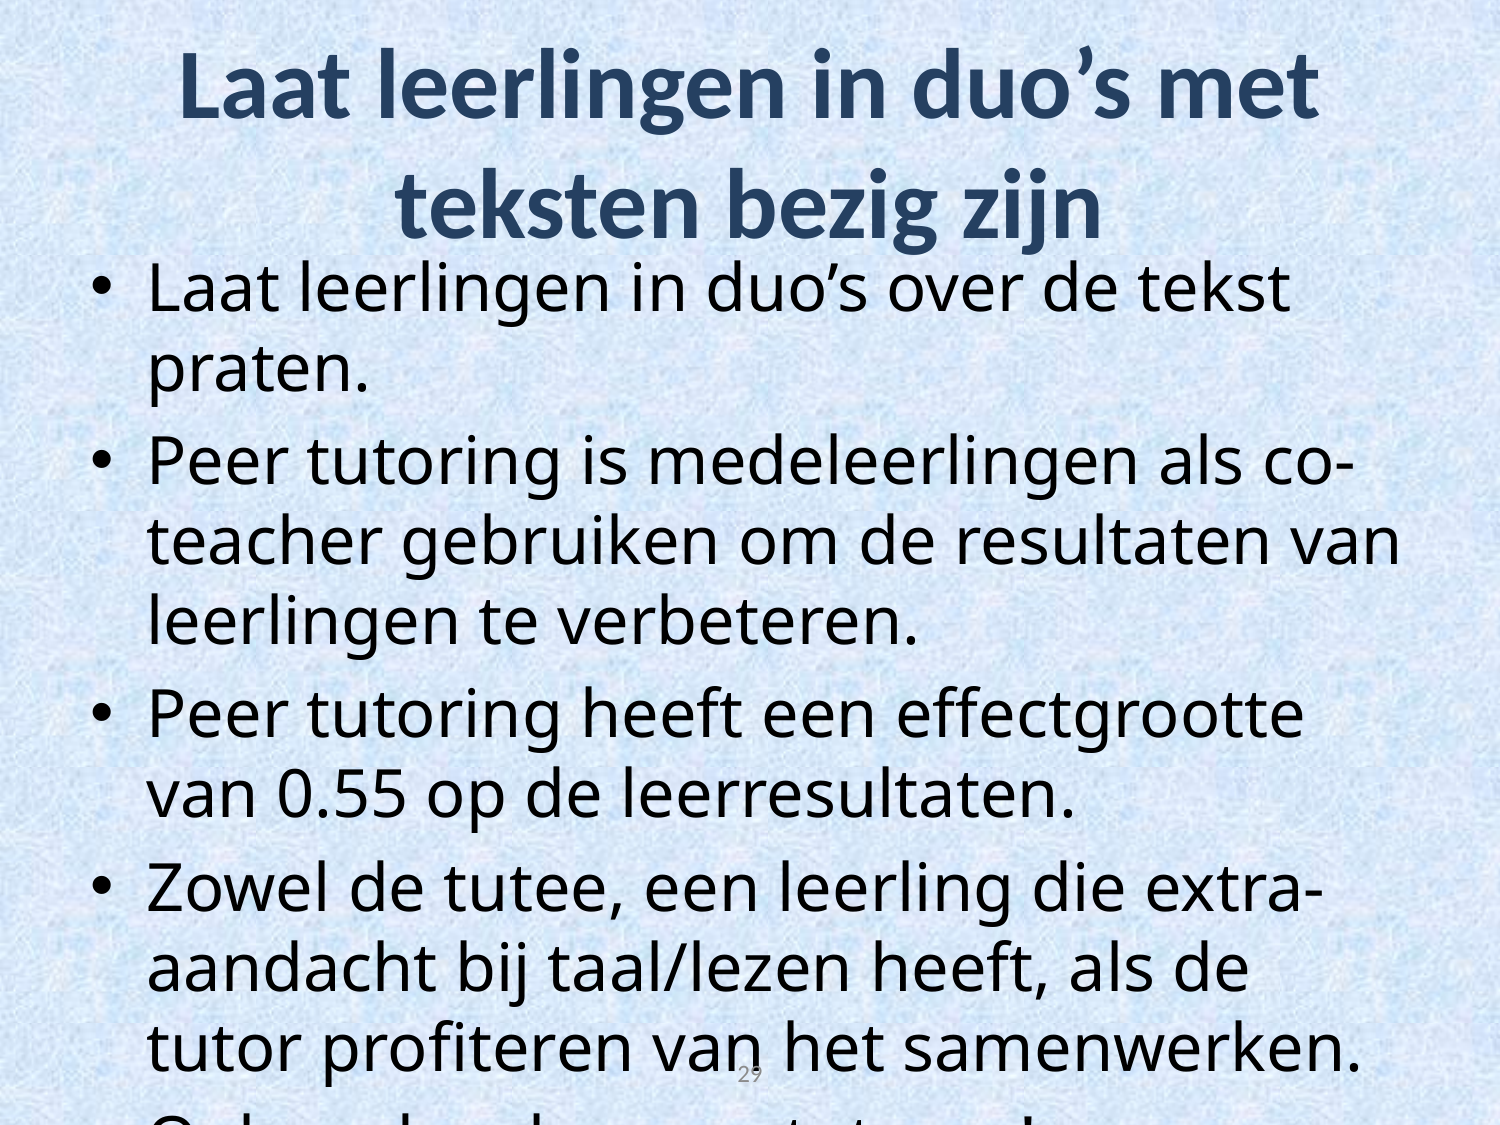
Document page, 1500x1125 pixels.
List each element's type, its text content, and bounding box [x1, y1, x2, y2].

picture [0, 0, 1500, 1125]
title Laat leerlingen in duo’s met teksten bezig zijn [75, 45, 1425, 233]
list Laat leerlingen in duo’s over de tekst praten. Peer tutoring is medeleerlingen als co-teacher gebruiken om de resultaten van leerlingen te verbeteren. Peer tutoring heeft een effectgrootte van 0.55 op de leerresultaten. Zowel de tutee, een leerling die extra-aandacht bij taal/lezen heeft, als de tutor profiteren van het samenwerken. Ook ouders kunnen tutoren! [75, 237, 1425, 1005]
slide_number 29 [575, 1042, 925, 1103]
